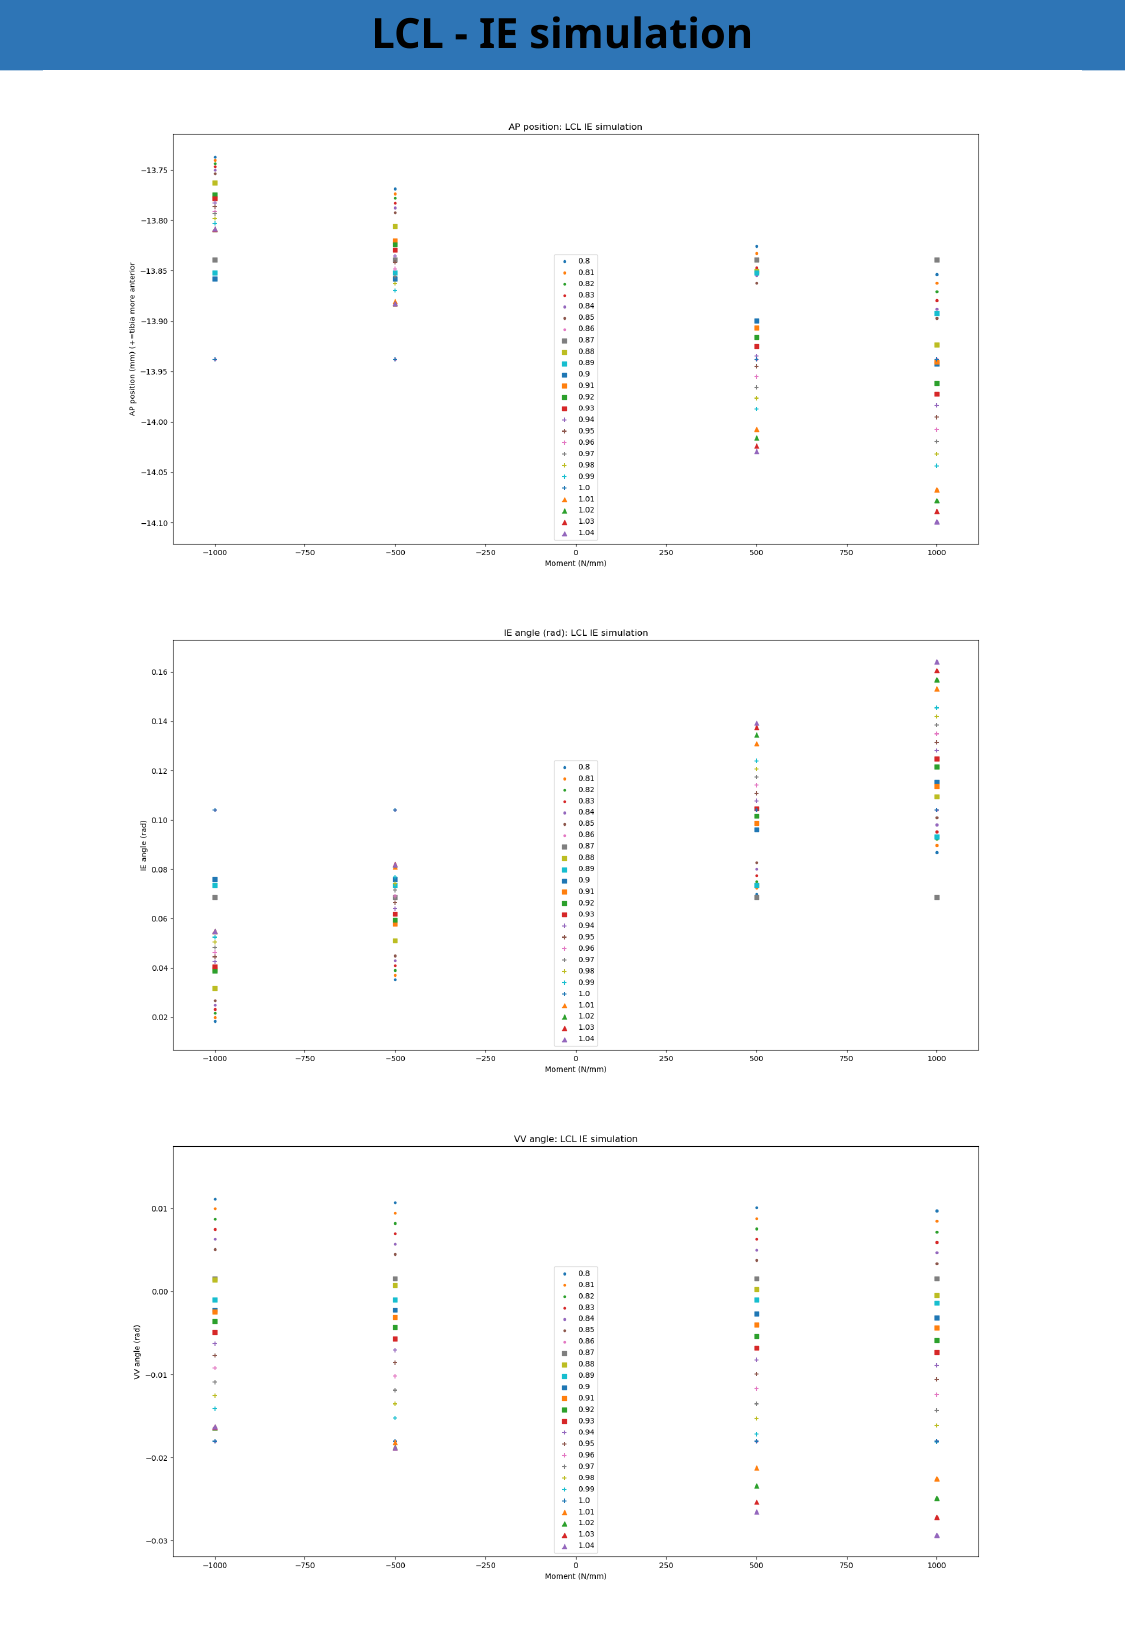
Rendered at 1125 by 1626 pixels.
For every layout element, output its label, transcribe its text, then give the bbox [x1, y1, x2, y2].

picture [43, 70, 1082, 1615]
text_box LCL - IE simulation [0, 0, 1125, 71]
